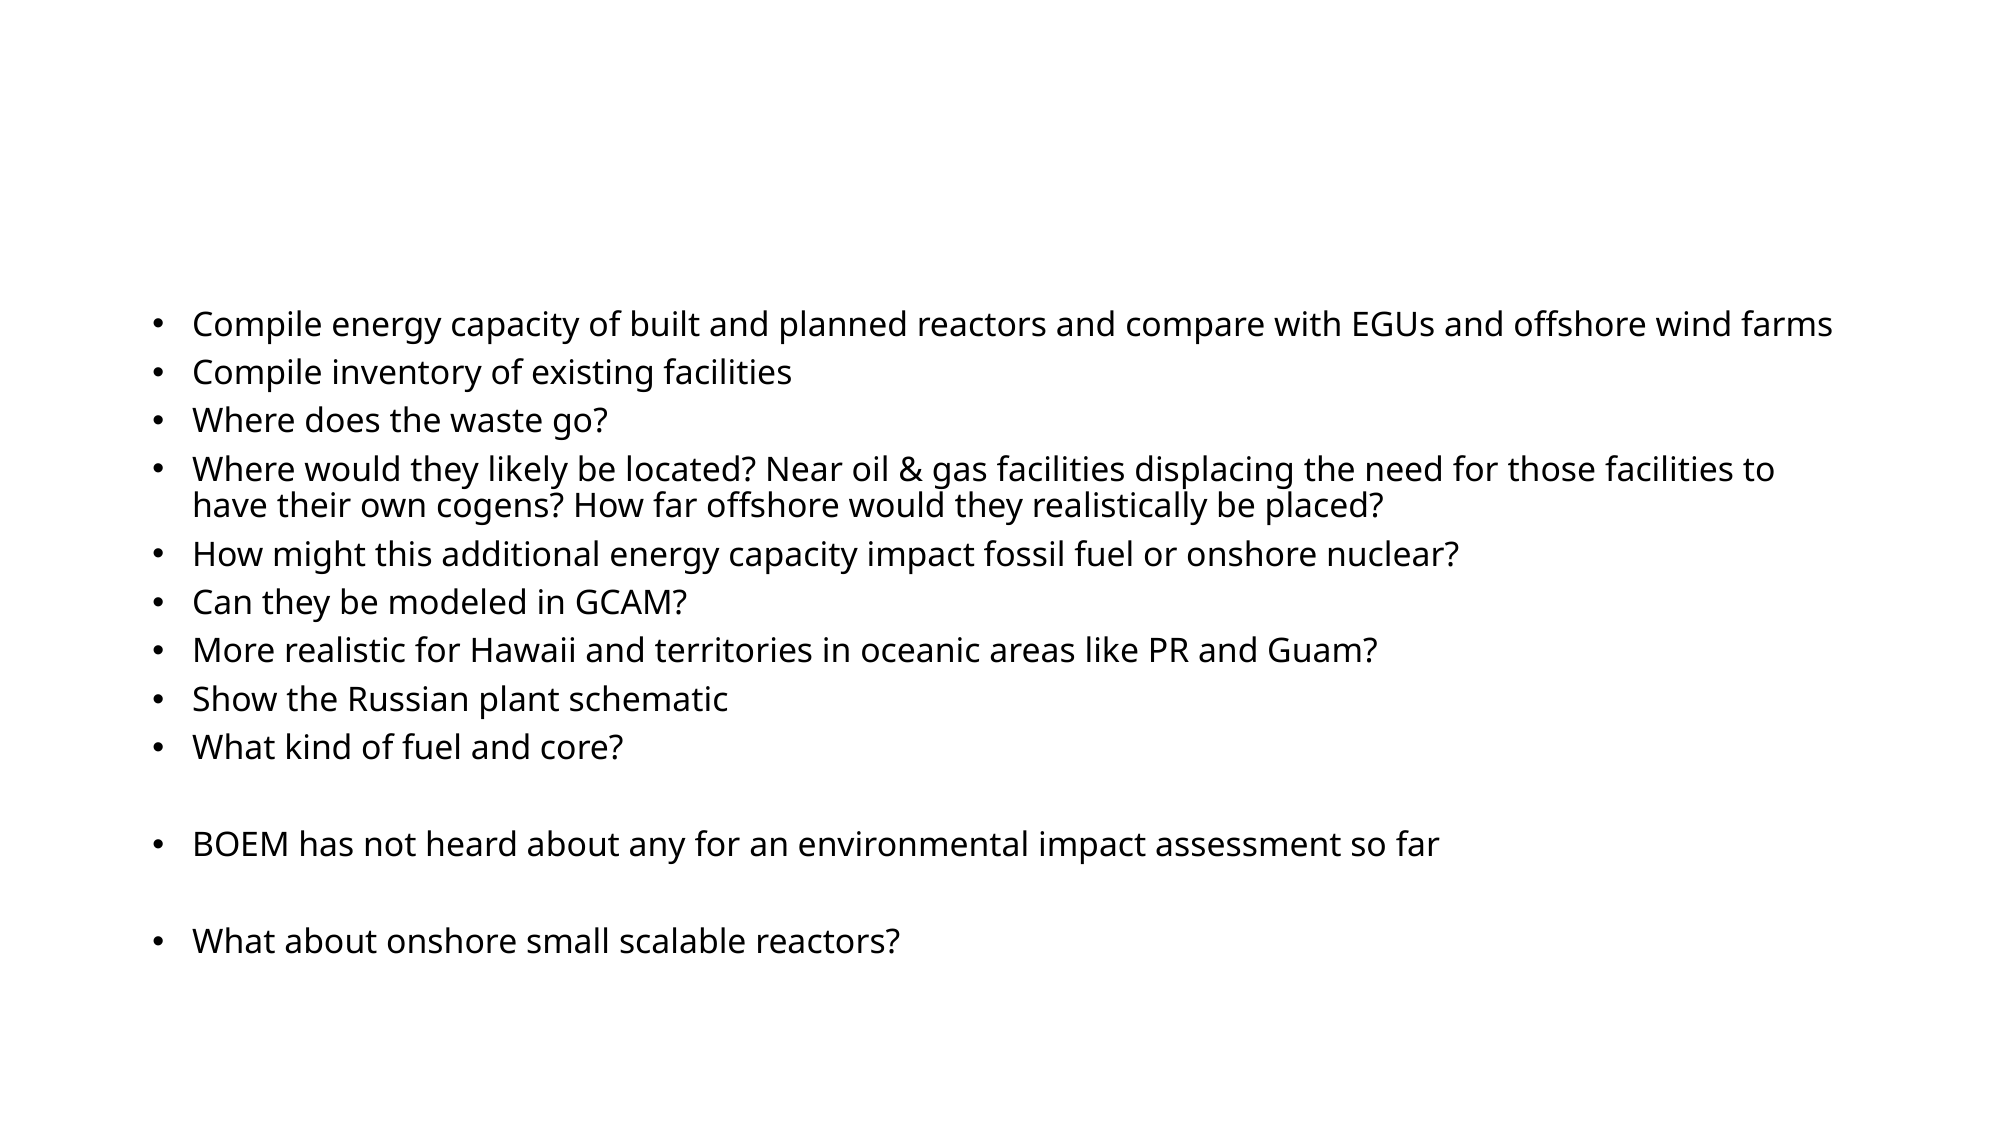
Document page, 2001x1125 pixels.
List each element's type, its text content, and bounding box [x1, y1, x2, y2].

list Compile energy capacity of built and planned reactors and compare with EGUs and offshore wind farms Compile inventory of existing facilities Where does the waste go? Where would they likely be located? Near oil & gas facilities displacing the need for those facilities to have their own cogens? How far offshore would they realistically be placed? How might this additional energy capacity impact fossil fuel or onshore nuclear? Can they be modeled in GCAM? More realistic for Hawaii and territories in oceanic areas like PR and Guam? Show the Russian plant schematic What kind of fuel and core? BOEM has not heard about any for an environmental impact assessment so far What about onshore small scalable reactors? [137, 299, 1863, 1014]
